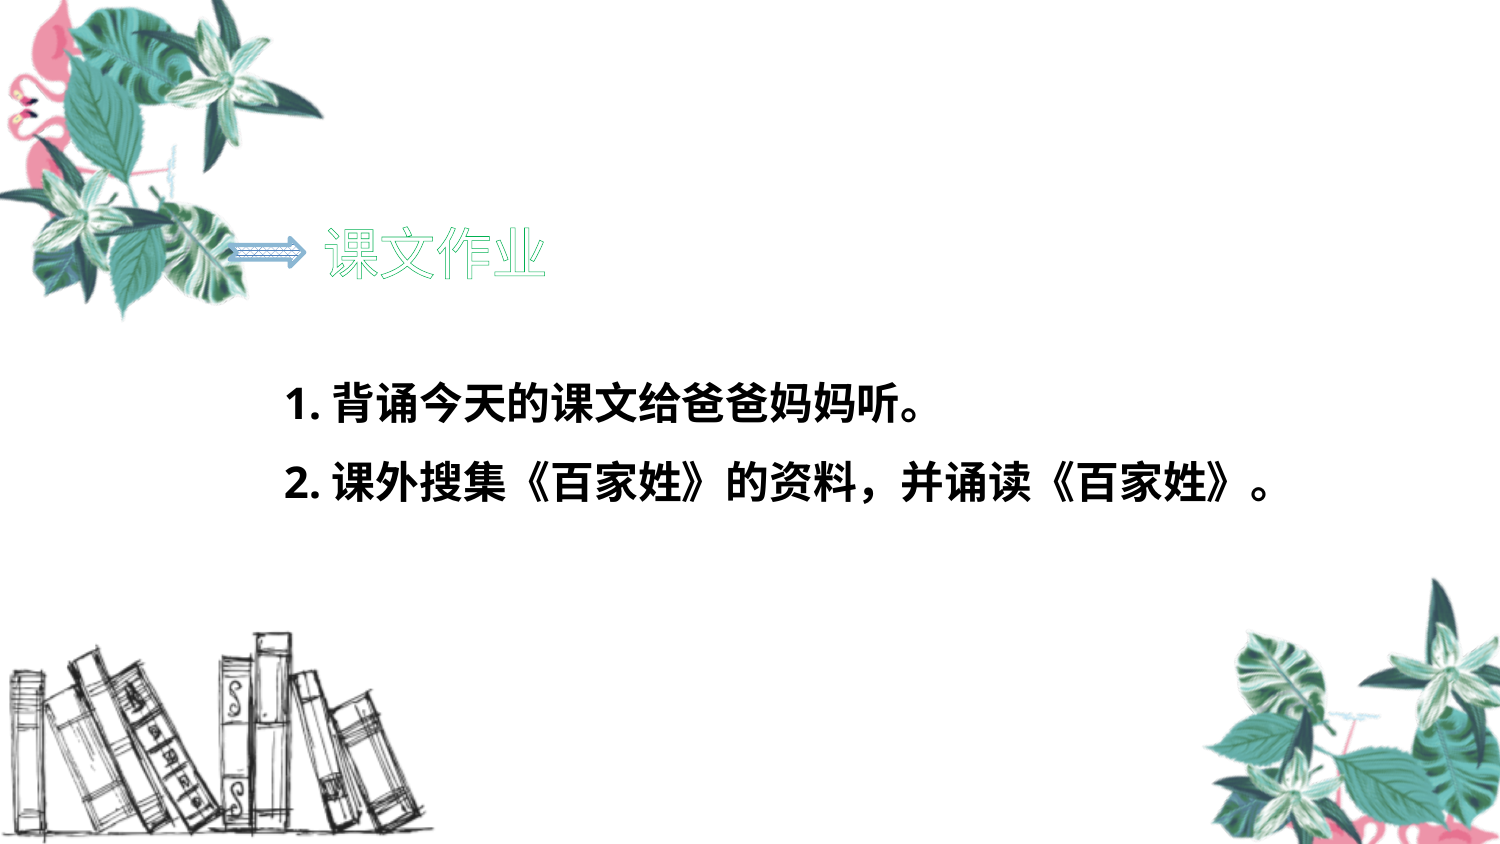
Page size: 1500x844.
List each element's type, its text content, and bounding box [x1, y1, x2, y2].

picture [0, 612, 453, 844]
text_box 课文作业 [311, 212, 560, 292]
picture [0, 0, 417, 422]
text_box [227, 235, 307, 269]
text_box 1.背诵今天的课文给爸爸妈妈听。 2.课外搜集《百家姓》的资料，并诵读《百家姓》。 [272, 344, 1306, 513]
picture [1107, 484, 1500, 844]
